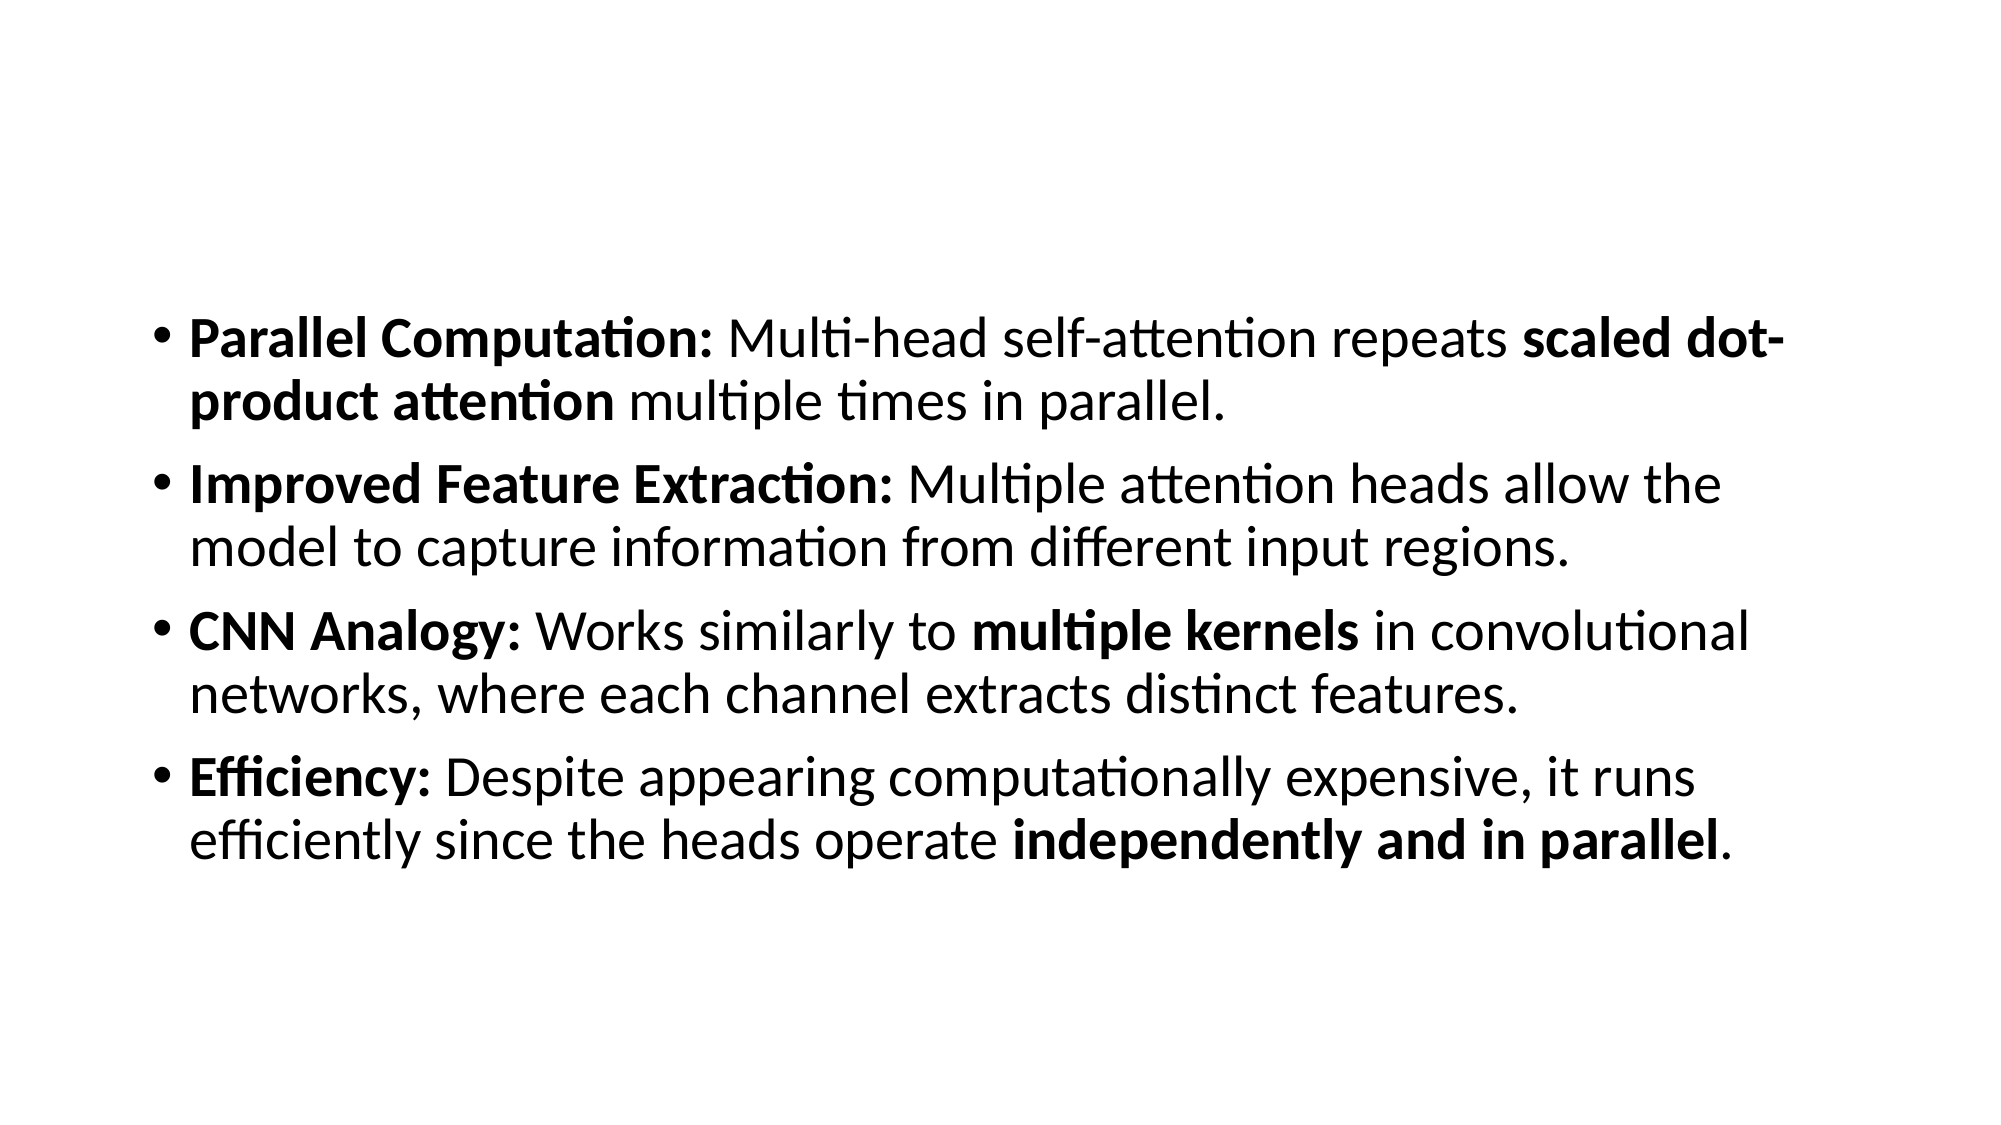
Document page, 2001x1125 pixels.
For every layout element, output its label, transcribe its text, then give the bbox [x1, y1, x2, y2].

list Parallel Computation: Multi-head self-attention repeats scaled dot-product attention multiple times in parallel. Improved Feature Extraction: Multiple attention heads allow the model to capture information from different input regions. CNN Analogy: Works similarly to multiple kernels in convolutional networks, where each channel extracts distinct features. Efficiency: Despite appearing computationally expensive, it runs efficiently since the heads operate independently and in parallel. [137, 299, 1863, 1014]
